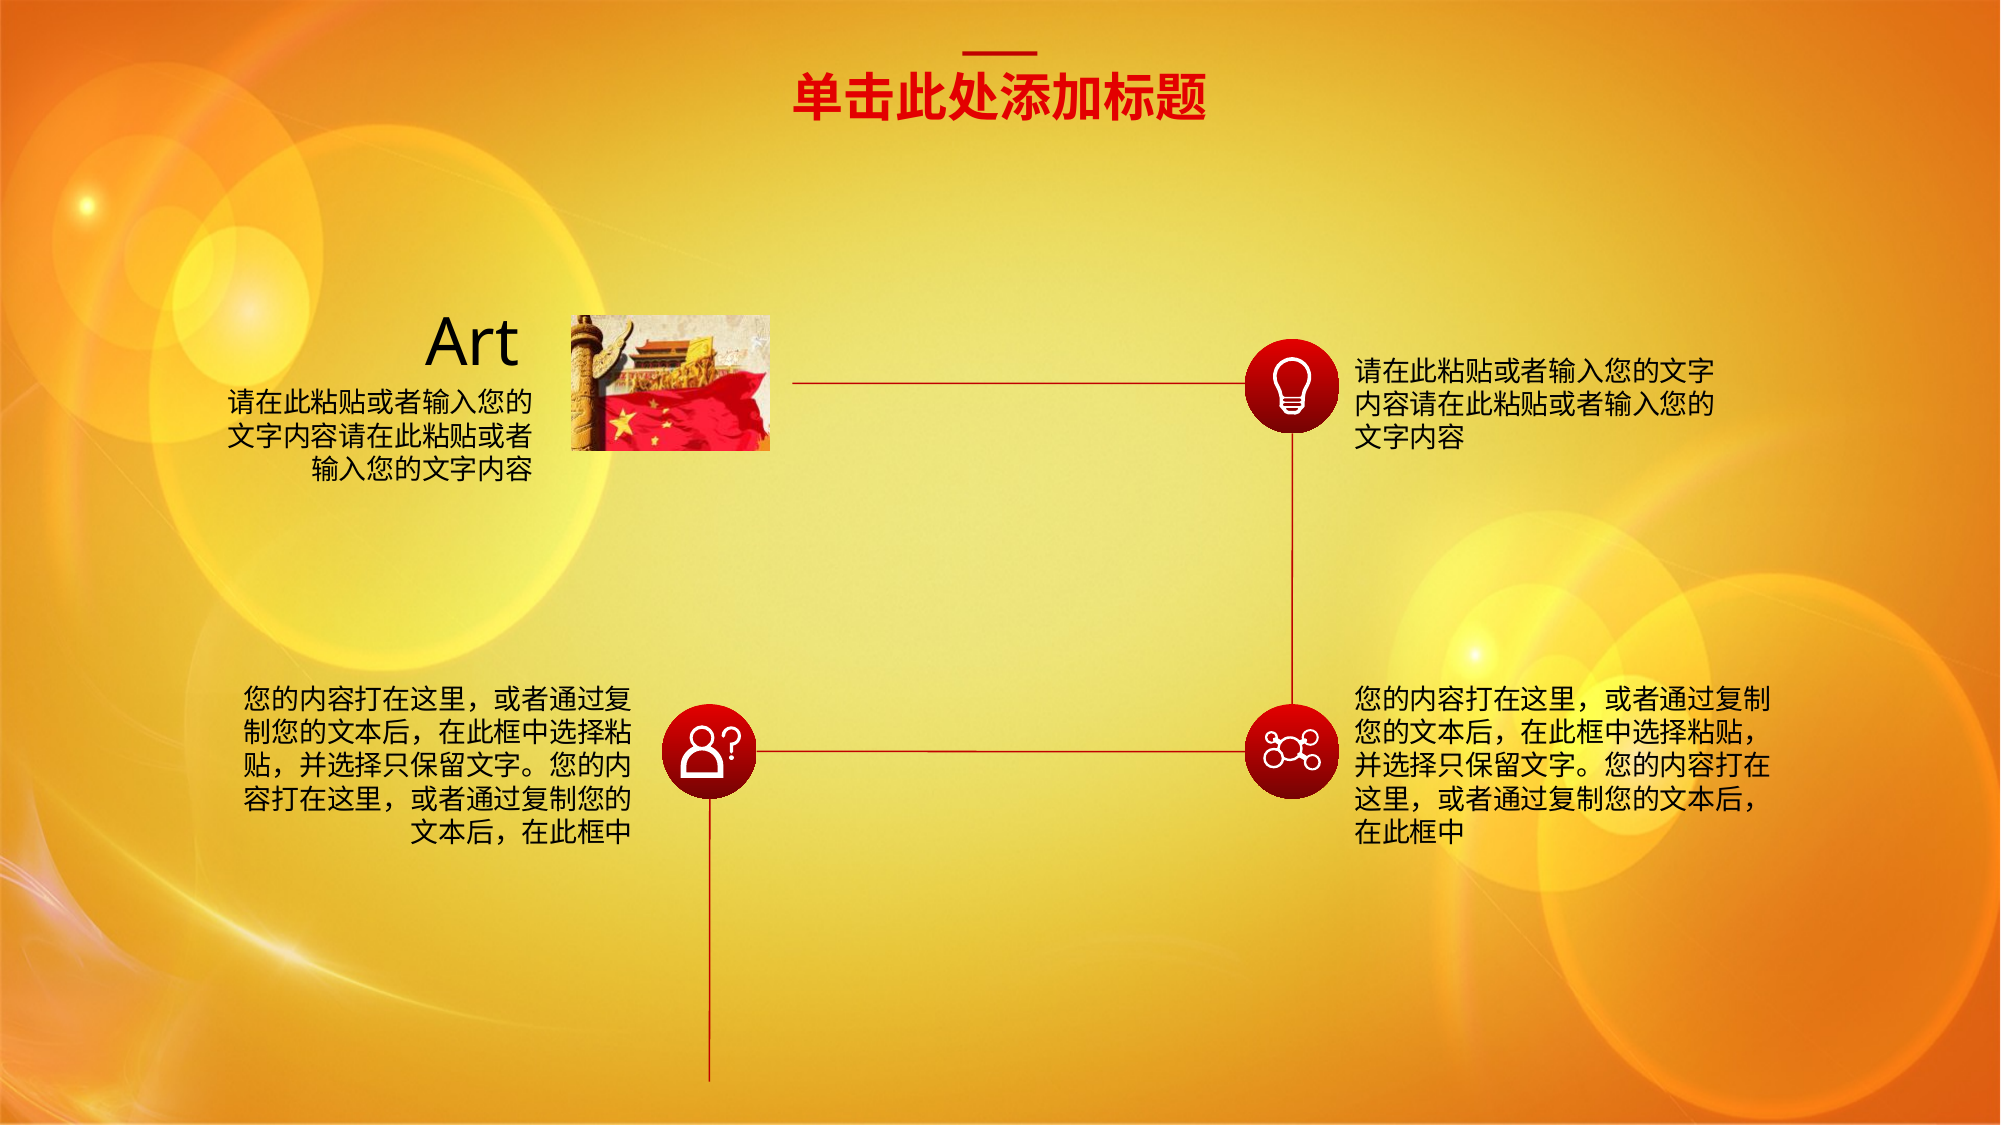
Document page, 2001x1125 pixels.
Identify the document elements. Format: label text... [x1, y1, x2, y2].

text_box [680, 725, 742, 778]
text_box 您的内容打在这里，或者通过复制您的文本后，在此框中选择粘贴，并选择只保留文字。您的内容打在这里，或者通过复制您的文本后，在此框中 [209, 673, 648, 856]
text_box [1244, 338, 1339, 434]
text_box [961, 50, 1038, 57]
text_box [1244, 704, 1339, 799]
text_box 单击此处添加标题 [777, 57, 1223, 135]
text_box [1263, 729, 1321, 771]
text_box 请在此粘贴或者输入您的文字内容请在此粘贴或者输入您的文字内容 [191, 377, 548, 493]
text_box [662, 704, 757, 799]
text_box Art [410, 291, 535, 377]
picture [0, 0, 2001, 1125]
text_box 请在此粘贴或者输入您的文字内容请在此粘贴或者输入您的文字内容 [1339, 345, 1734, 461]
text_box 您的内容打在这里，或者通过复制您的文本后，在此框中选择粘贴，并选择只保留文字。您的内容打在这里，或者通过复制您的文本后，在此框中 [1339, 673, 1812, 856]
text_box [1273, 357, 1312, 415]
